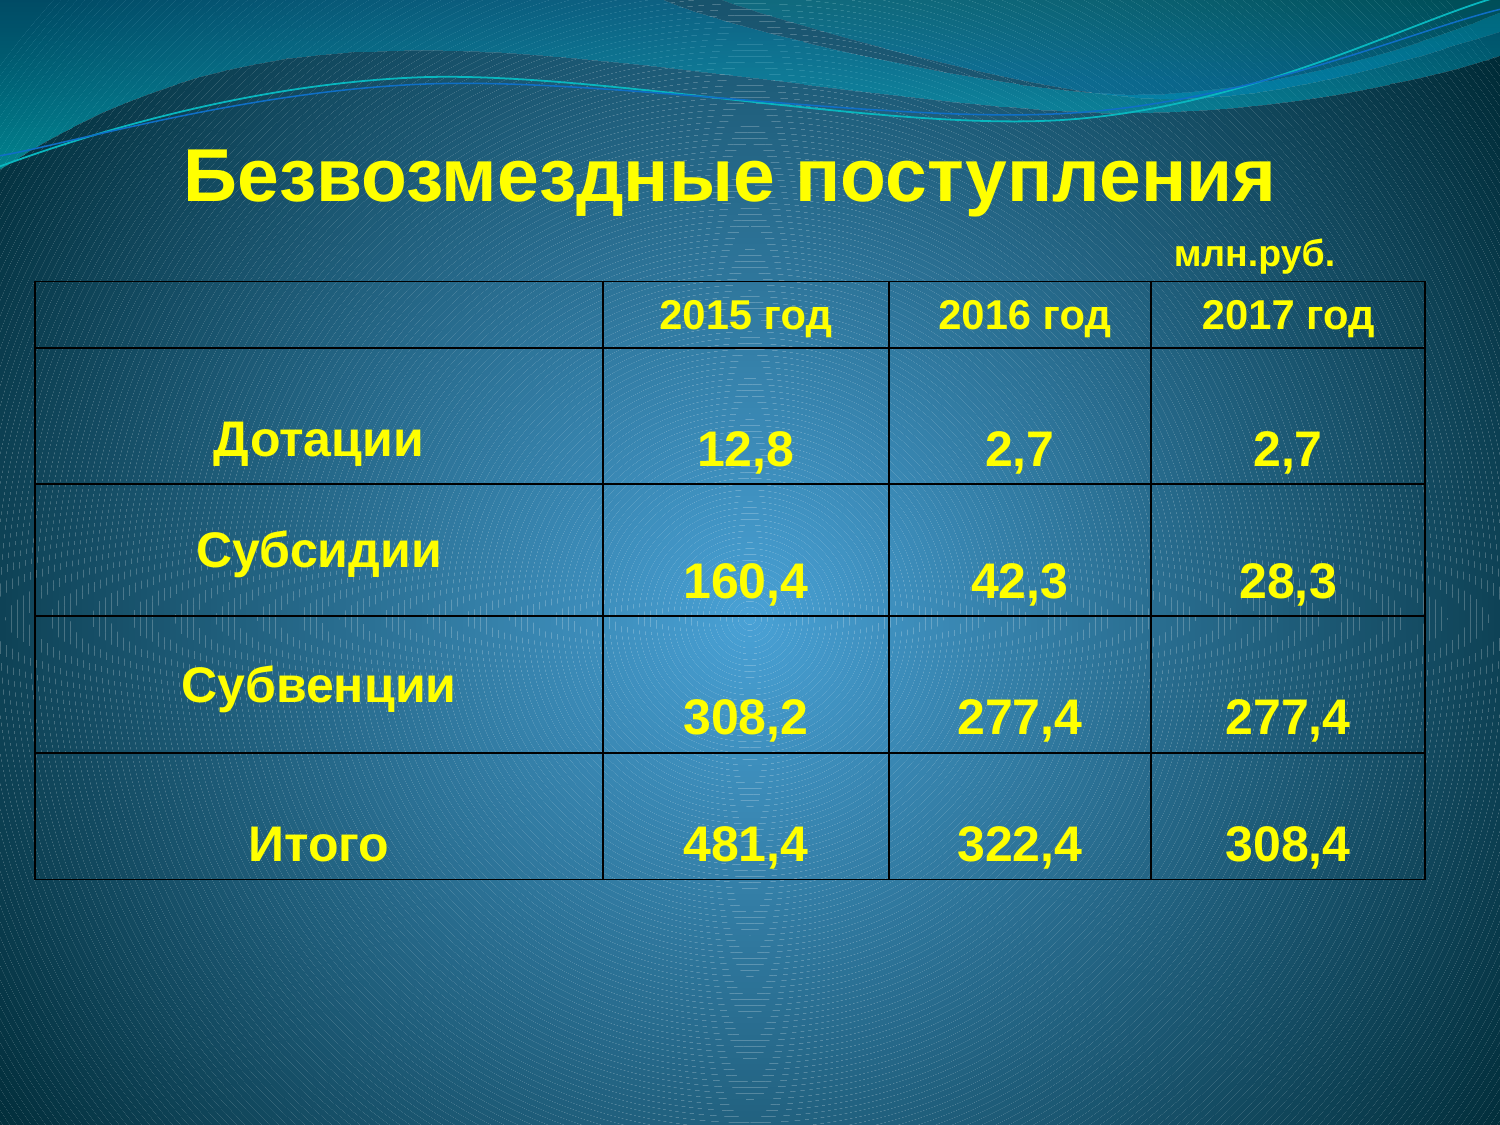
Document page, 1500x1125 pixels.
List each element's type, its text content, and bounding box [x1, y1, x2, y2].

table_header Безвозмездные поступления [35, 125, 1425, 225]
table_cell 2,7 [1152, 349, 1424, 483]
table_cell [36, 282, 602, 347]
table_cell млн.руб. [35, 225, 1425, 281]
table_cell 28,3 [1152, 485, 1424, 615]
table_cell 322,4 [890, 754, 1150, 879]
table_cell 308,4 [1152, 754, 1424, 879]
table_cell Итого [36, 754, 602, 879]
table_cell 277,4 [890, 617, 1150, 752]
table_cell Субвенции [36, 617, 602, 752]
table_cell 12,8 [604, 349, 888, 483]
table_cell Субсидии [36, 485, 602, 615]
table_cell 481,4 [604, 754, 888, 879]
table_cell 2017 год [1152, 282, 1424, 347]
table_cell 2016 год [890, 282, 1150, 347]
table_cell 308,2 [604, 617, 888, 752]
table_cell 42,3 [890, 485, 1150, 615]
table_cell Дотации [36, 349, 602, 483]
table_cell 160,4 [604, 485, 888, 615]
table_cell 2,7 [890, 349, 1150, 483]
table_cell 277,4 [1152, 617, 1424, 752]
table_cell 2015 год [604, 282, 888, 347]
